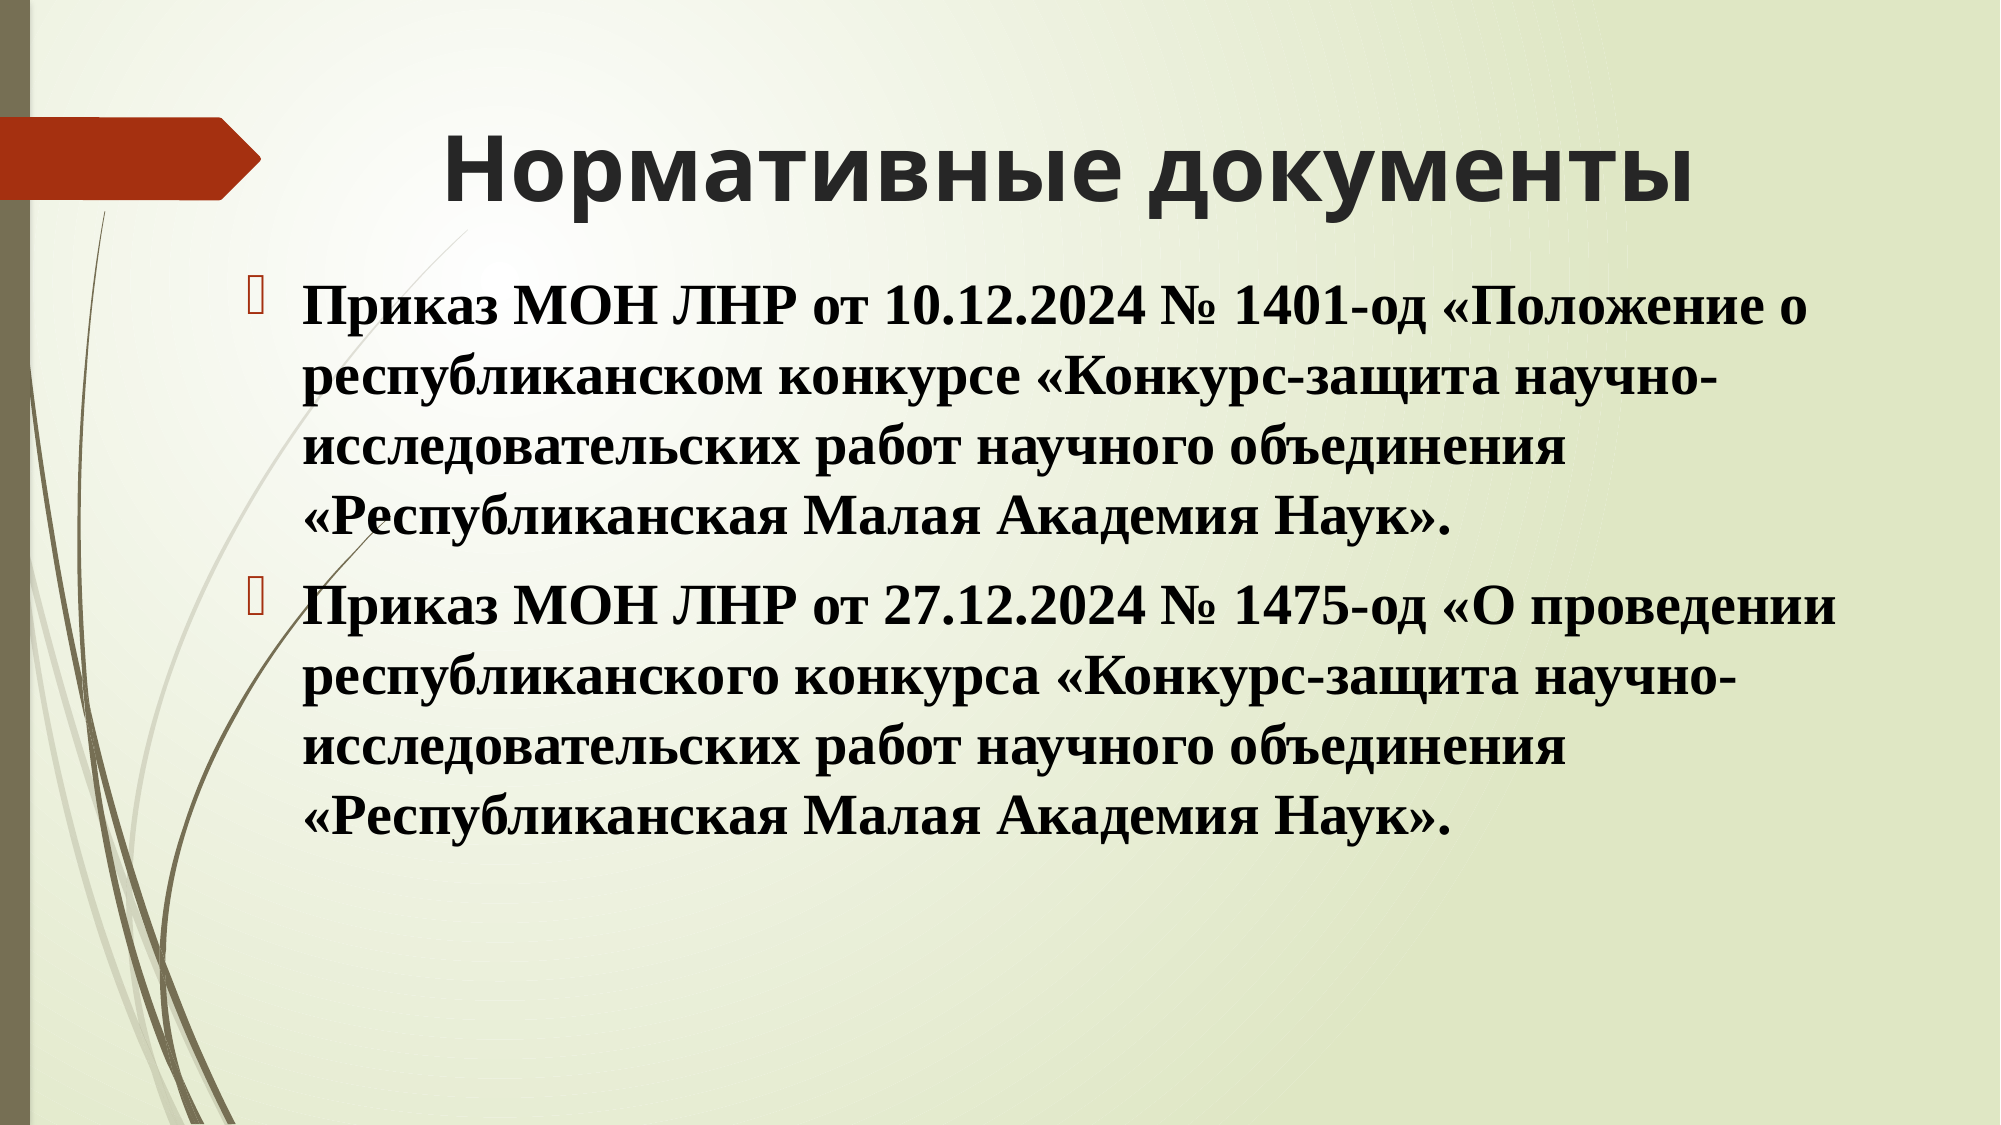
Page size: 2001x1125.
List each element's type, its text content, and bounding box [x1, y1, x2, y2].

list Приказ МОН ЛНР от 10.12.2024 № 1401-од «Положение о республиканском конкурсе «Конкурс-защита научно-исследовательских работ научного объединения «Республиканская Малая Академия Наук». Приказ МОН ЛНР от 27.12.2024 № 1475-од «О проведении республиканского конкурса «Конкурс-защита научно-исследовательских работ научного объединения «Республиканская Малая Академия Наук». [231, 258, 1859, 879]
title Нормативные документы [425, 102, 1888, 248]
